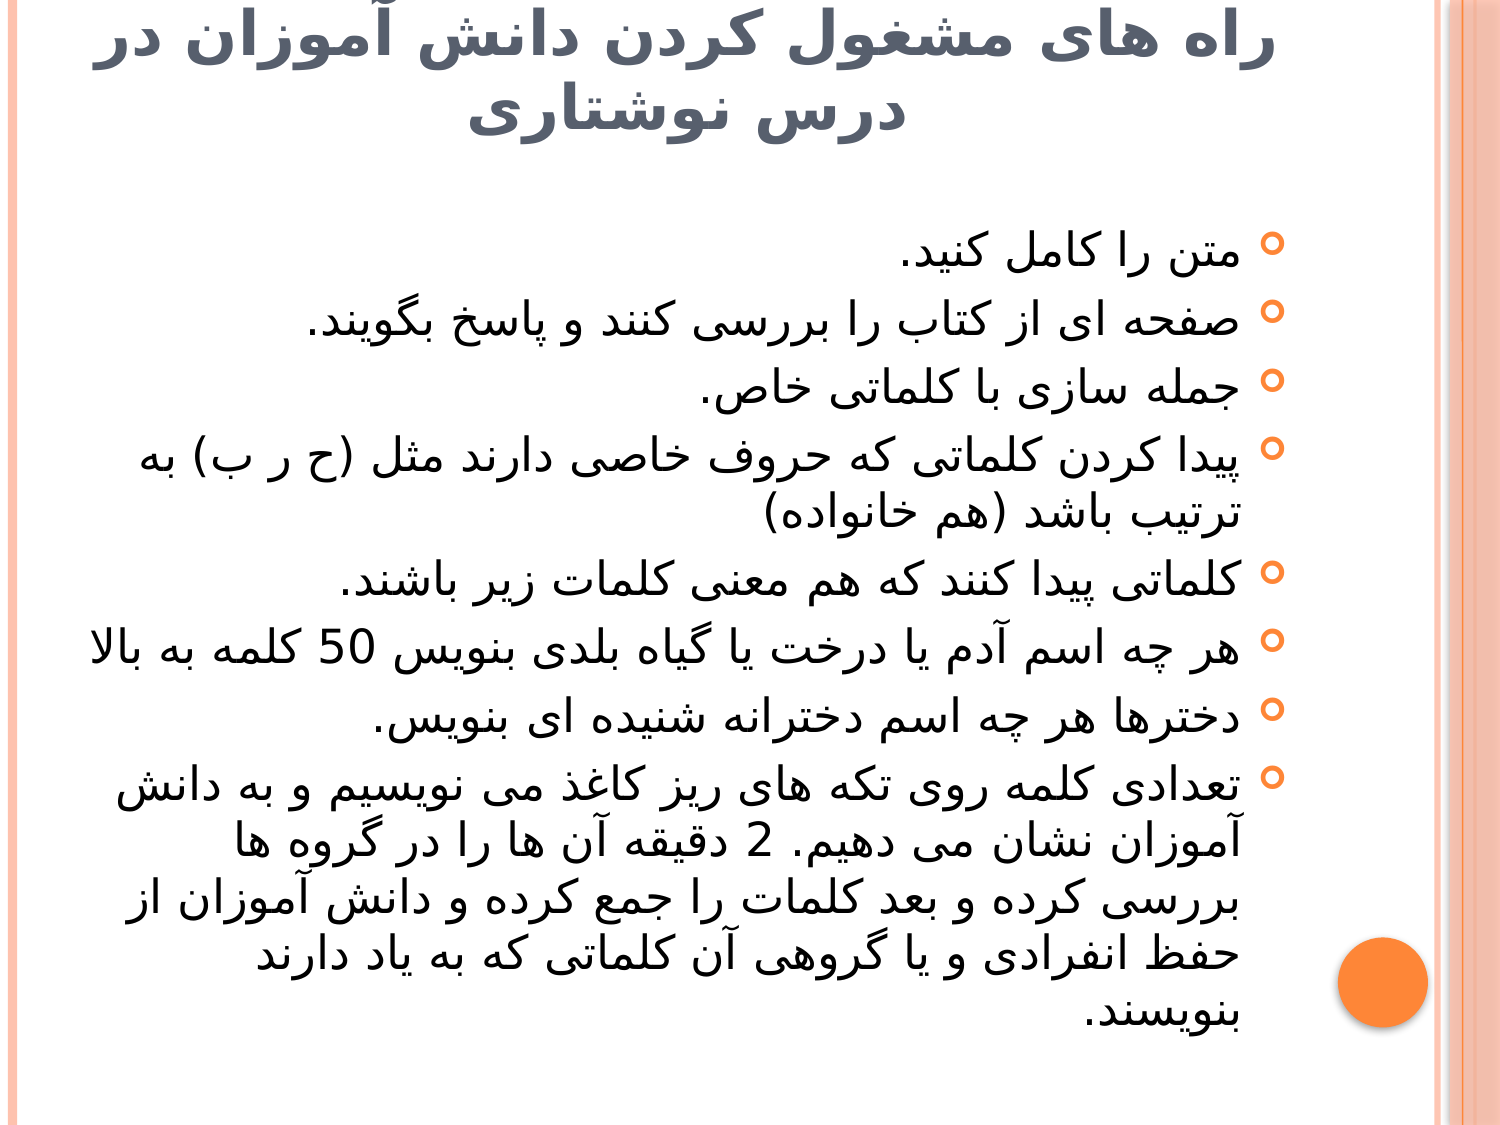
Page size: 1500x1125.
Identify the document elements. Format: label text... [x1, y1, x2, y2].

title راه های مشغول کردن دانش آموزان در درس نوشتاری [75, 45, 1300, 150]
list متن را کامل کنید. صفحه ای از کتاب را بررسی کنند و پاسخ بگویند. جمله سازی با کلماتی خاص. پیدا کردن کلماتی که حروف خاصی دارند مثل (ح ر ب) به ترتیب باشد (هم خانواده) کلماتی پیدا کنند که هم معنی کلمات زیر باشند. هر چه اسم آدم یا درخت یا گیاه بلدی بنویس 50 کلمه به بالا دخترها هر چه اسم دخترانه شنیده ای بنویس. تعدادی کلمه روی تکه های ریز کاغذ می نویسیم و به دانش آموزان نشان می دهیم. 2 دقیقه آن ها را در گروه ها بررسی کرده و بعد کلمات را جمع کرده و دانش آموزان از حفظ انفرادی و یا گروهی آن کلماتی که به یاد دارند بنویسند. [75, 212, 1300, 1062]
